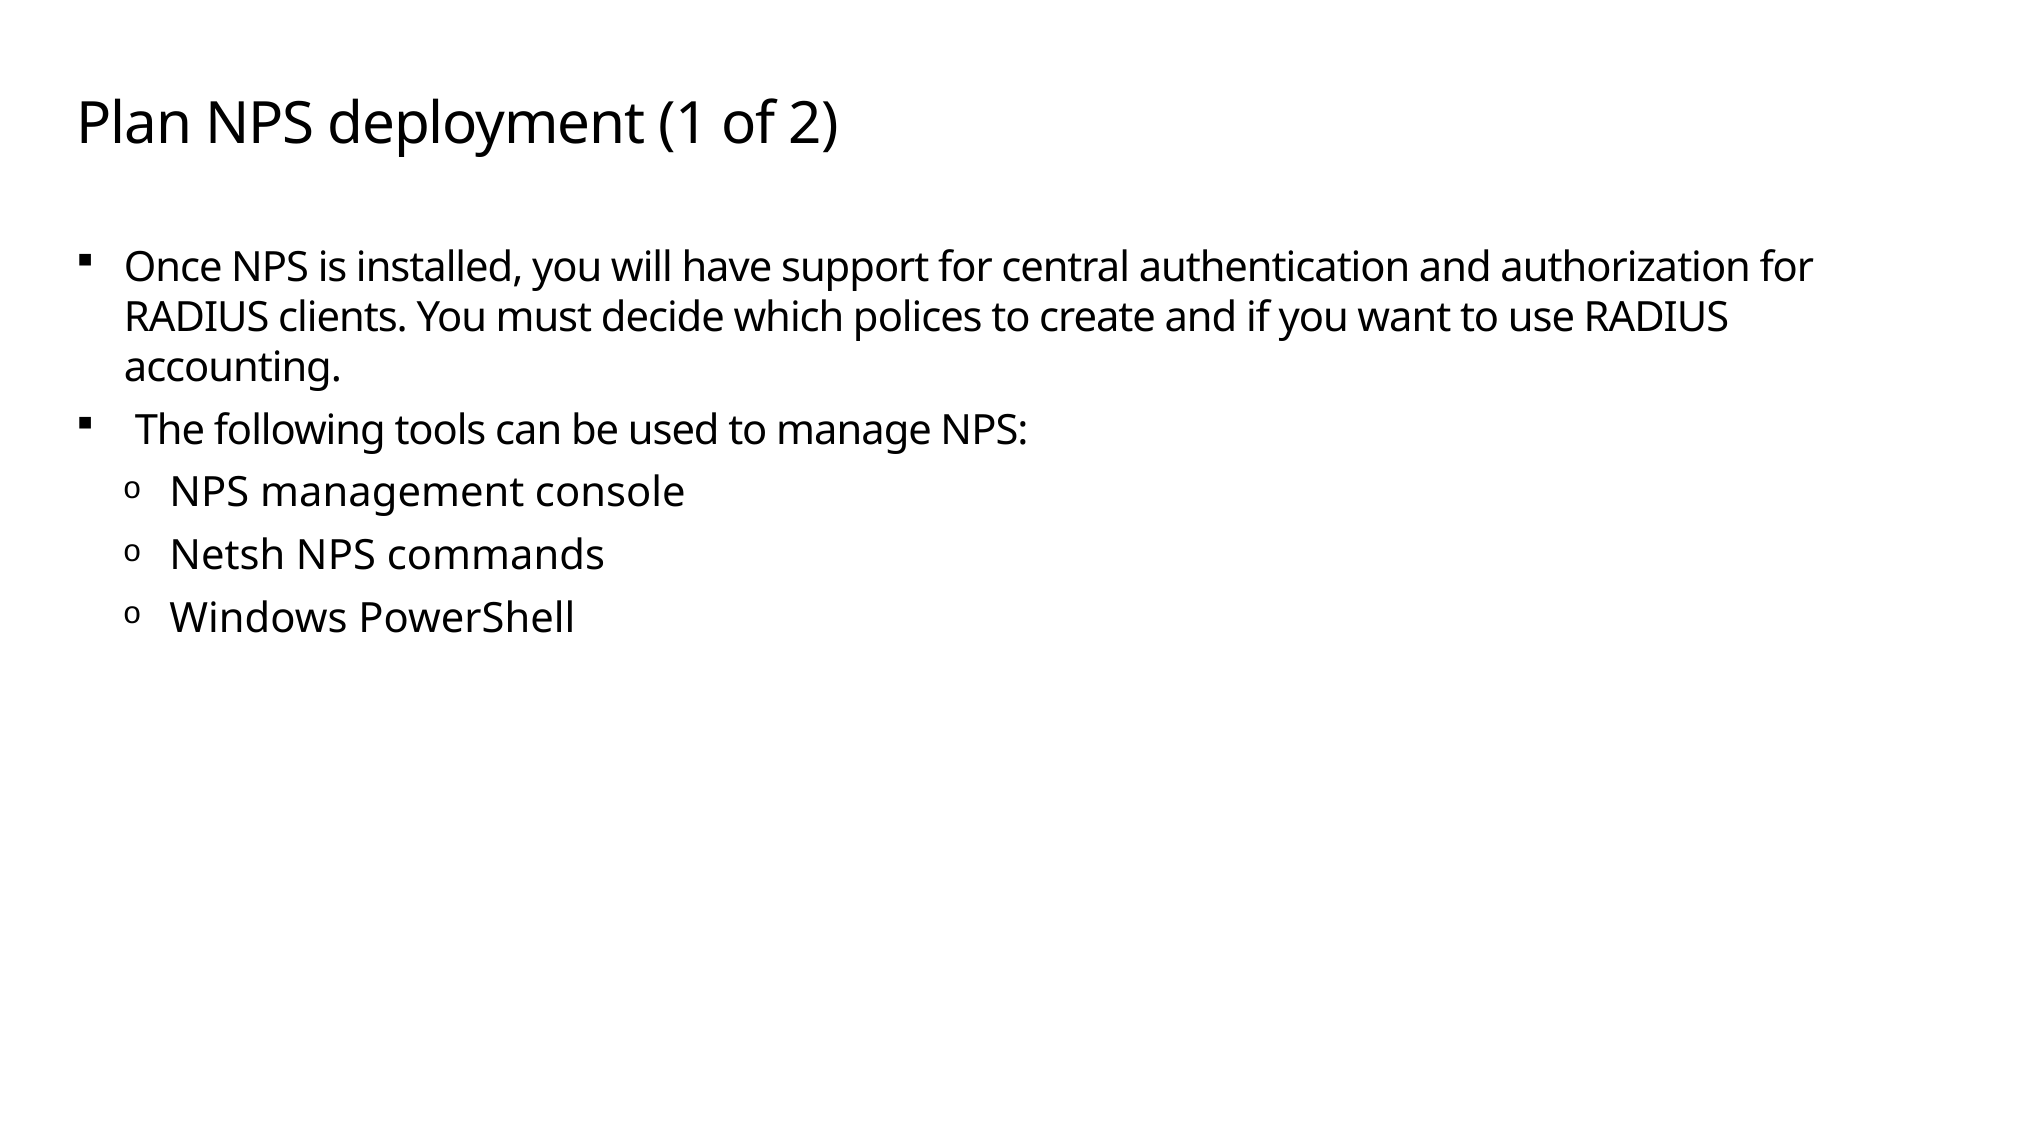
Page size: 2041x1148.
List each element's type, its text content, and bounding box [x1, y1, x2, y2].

list Once NPS is installed, you will have support for central authentication and authorization for RADIUS clients. You must decide which polices to create and if you want to use RADIUS accounting. The following tools can be used to manage NPS: NPS management console Netsh NPS commands Windows PowerShell [76, 240, 1970, 1074]
title Plan NPS deployment (1 of 2) [76, 93, 1968, 161]
